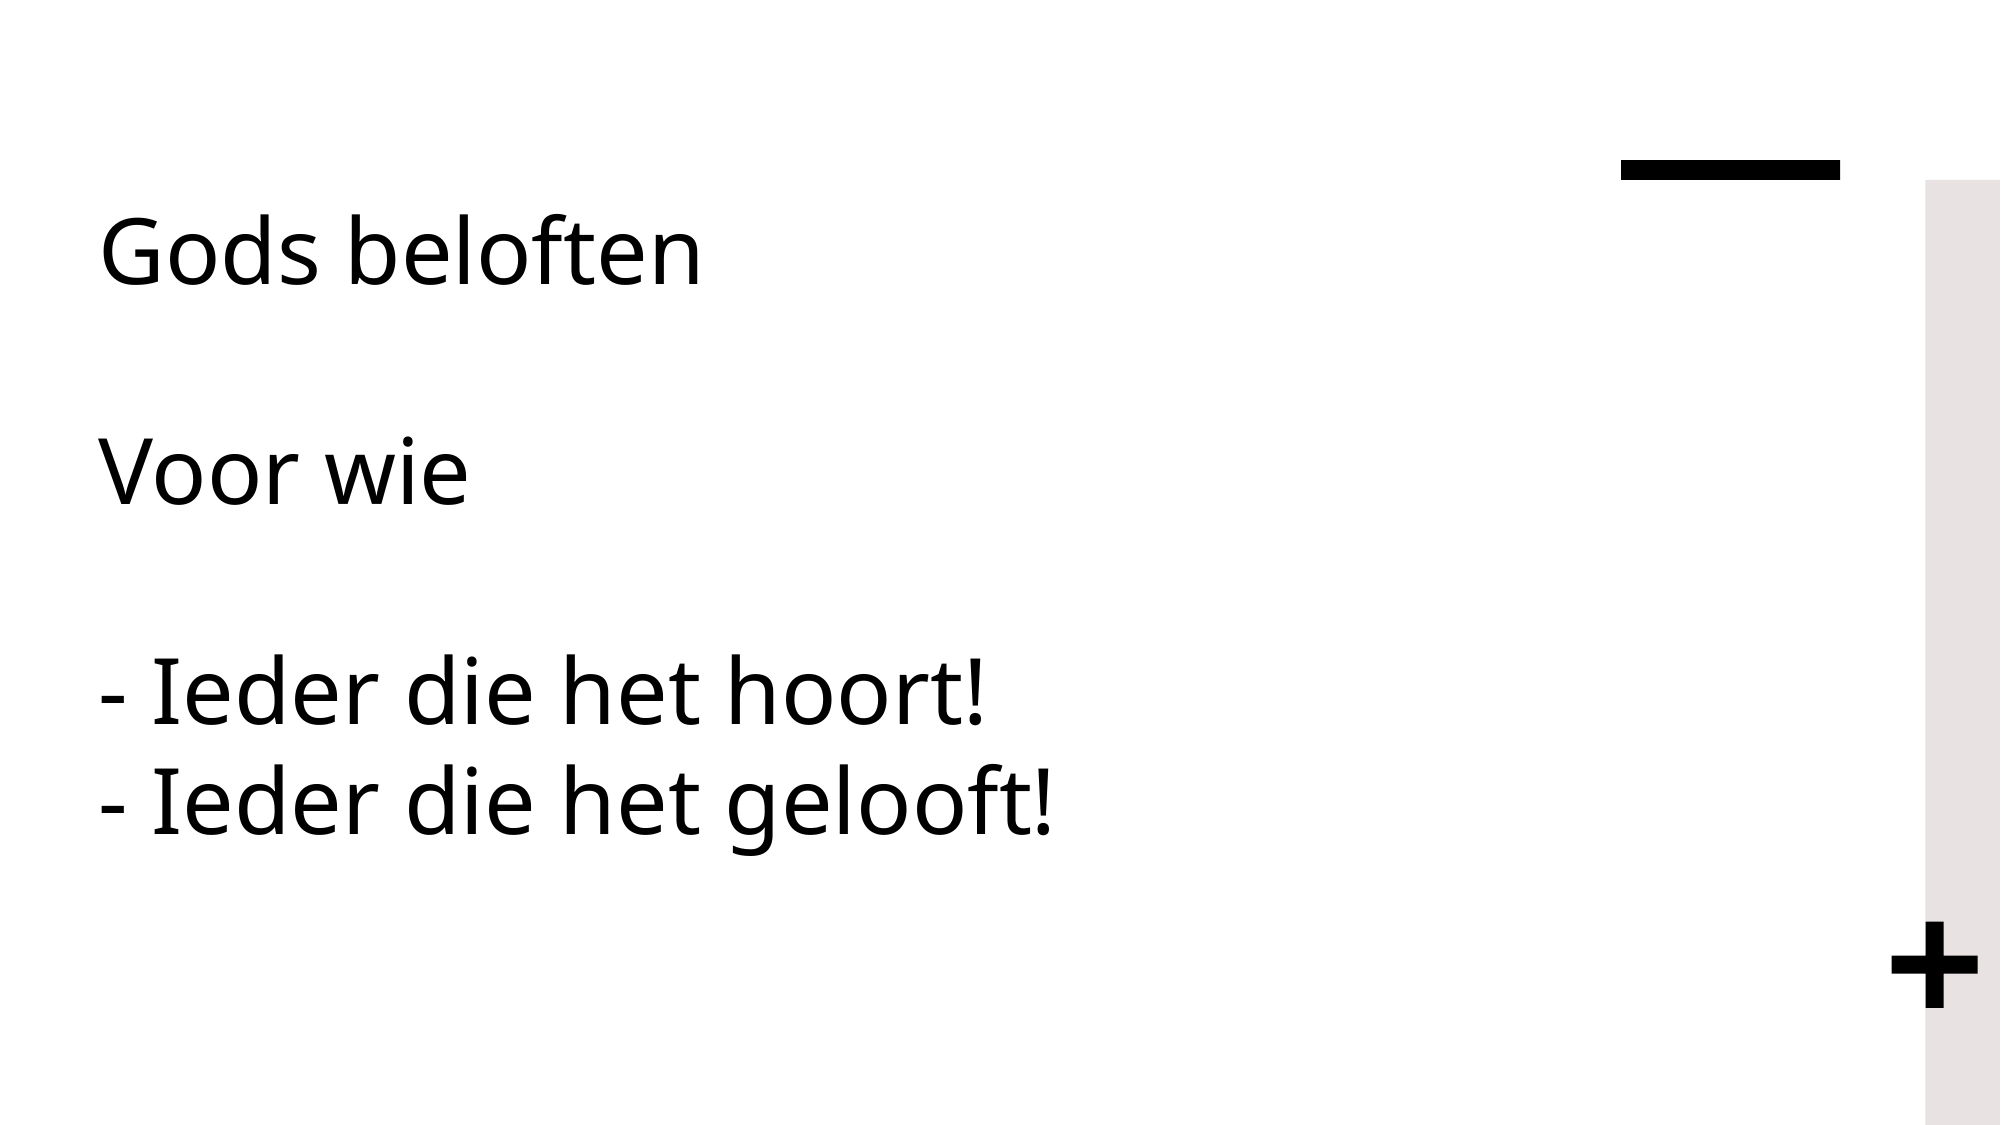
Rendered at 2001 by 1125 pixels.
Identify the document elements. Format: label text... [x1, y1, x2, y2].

title Gods beloften Voor wie - Ieder die het hoort! - Ieder die het gelooft! [83, 185, 1440, 927]
